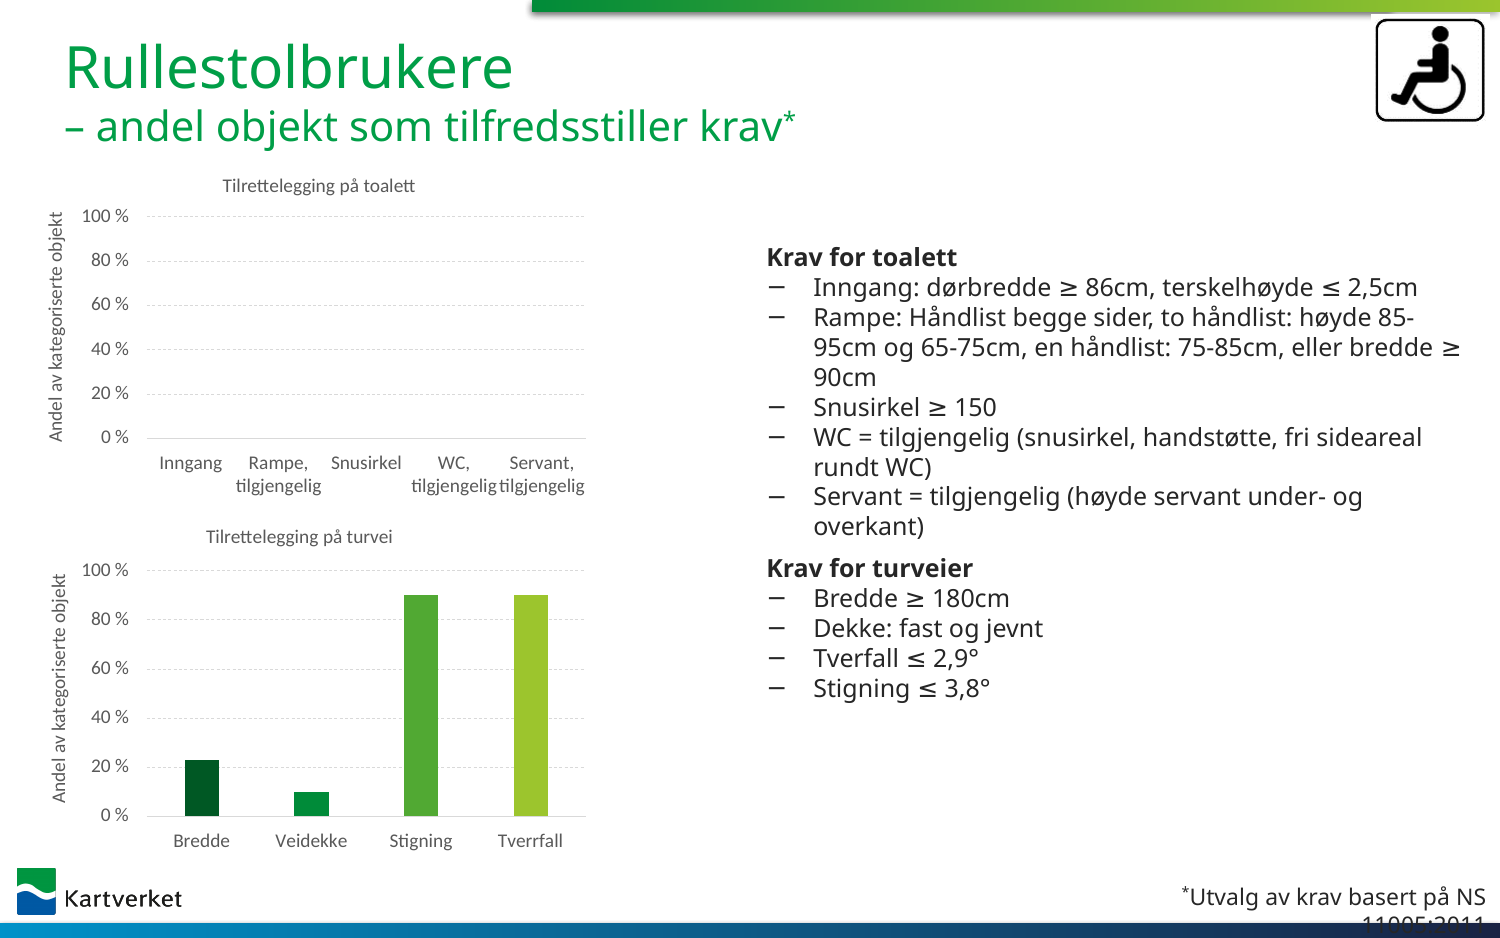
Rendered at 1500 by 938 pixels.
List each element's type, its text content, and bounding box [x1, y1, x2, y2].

text_box *Utvalg av krav basert på NS 11005:2011 [1068, 873, 1500, 938]
text_box Krav for toalett Inngang: dørbredde ≥ 86cm, terskelhøyde ≤ 2,5cm Rampe: Håndlist begge sider, to håndlist: høyde 85-95cm og 65-75cm, en håndlist: 75-85cm, eller bredde ≥ 90cm Snusirkel ≥ 150 WC = tilgjengelig (snusirkel, handstøtte, fri sideareal rundt WC) Servant = tilgjengelig (høyde servant under- og overkant) [751, 234, 1483, 545]
text_box Rullestolbrukere – andel objekt som tilfredsstiller krav* [49, 14, 1431, 158]
text_box Krav for turveier Bredde ≥ 180cm Dekke: fast og jevnt Tverfall ≤ 2,9° Stigning ≤ 3,8° [751, 545, 1483, 710]
picture [41, 166, 598, 505]
picture [41, 520, 597, 859]
picture [1371, 13, 1491, 127]
